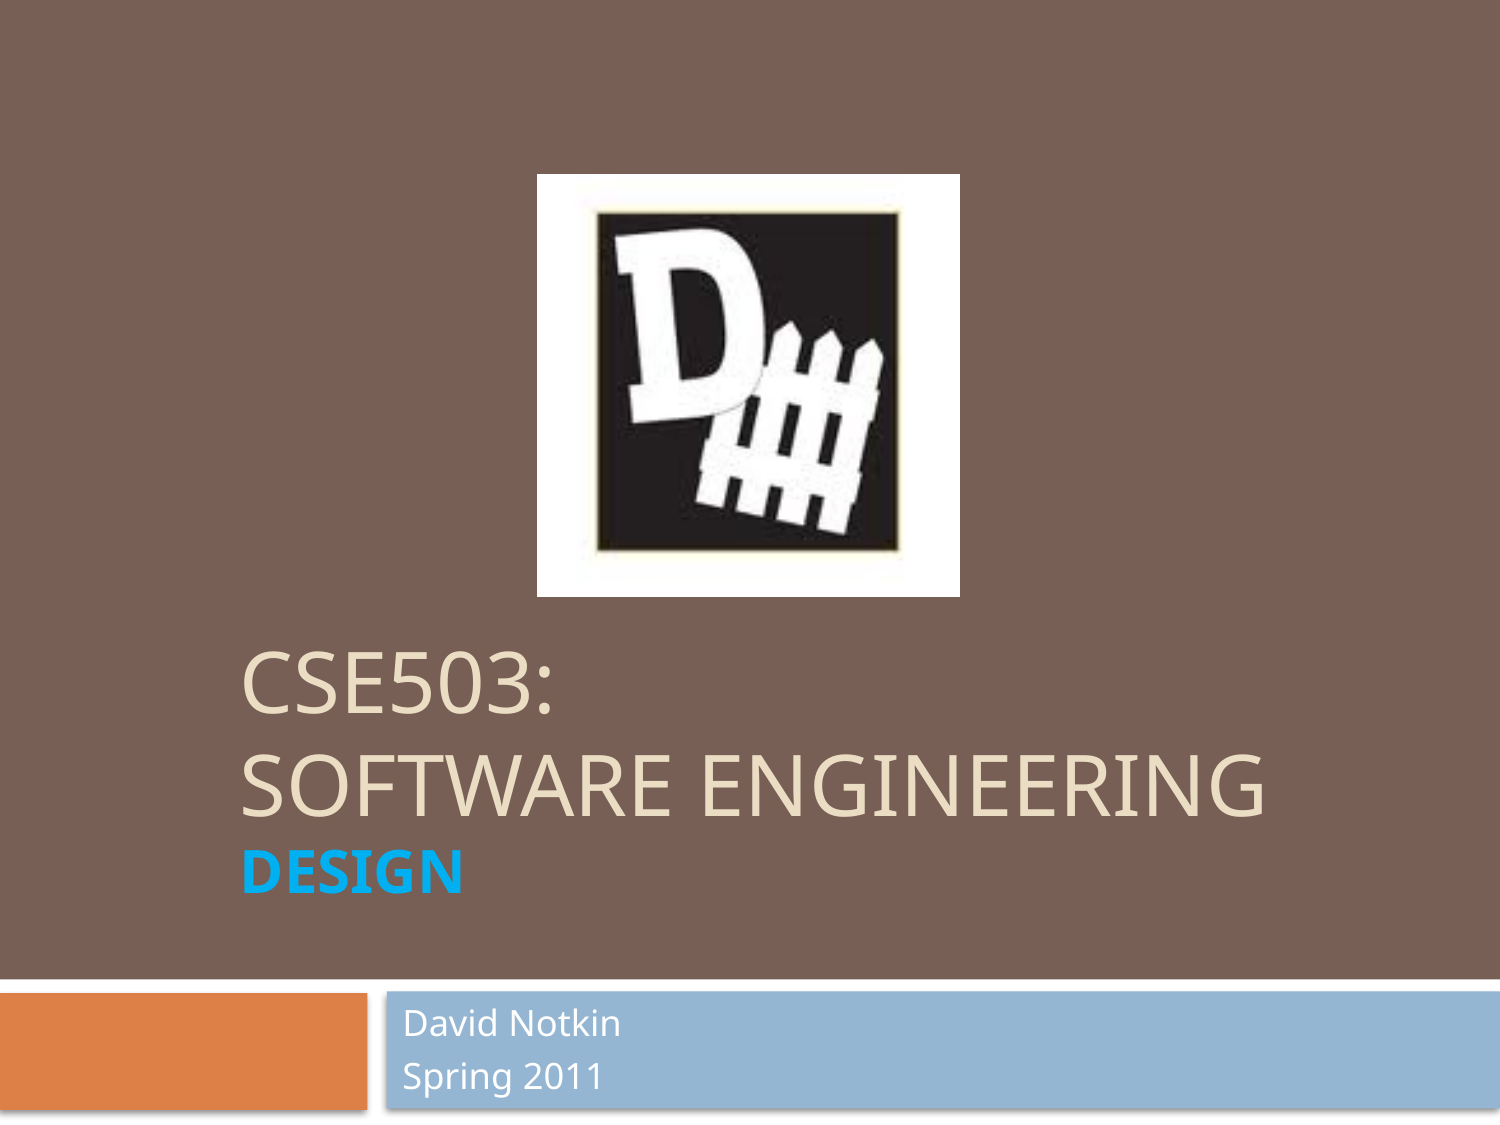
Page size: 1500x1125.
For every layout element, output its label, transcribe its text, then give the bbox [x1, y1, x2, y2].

title CSE503: Software Engineering Design [225, 612, 1288, 913]
picture [537, 174, 960, 598]
subtitle David Notkin Spring 2011 [387, 992, 1488, 1105]
